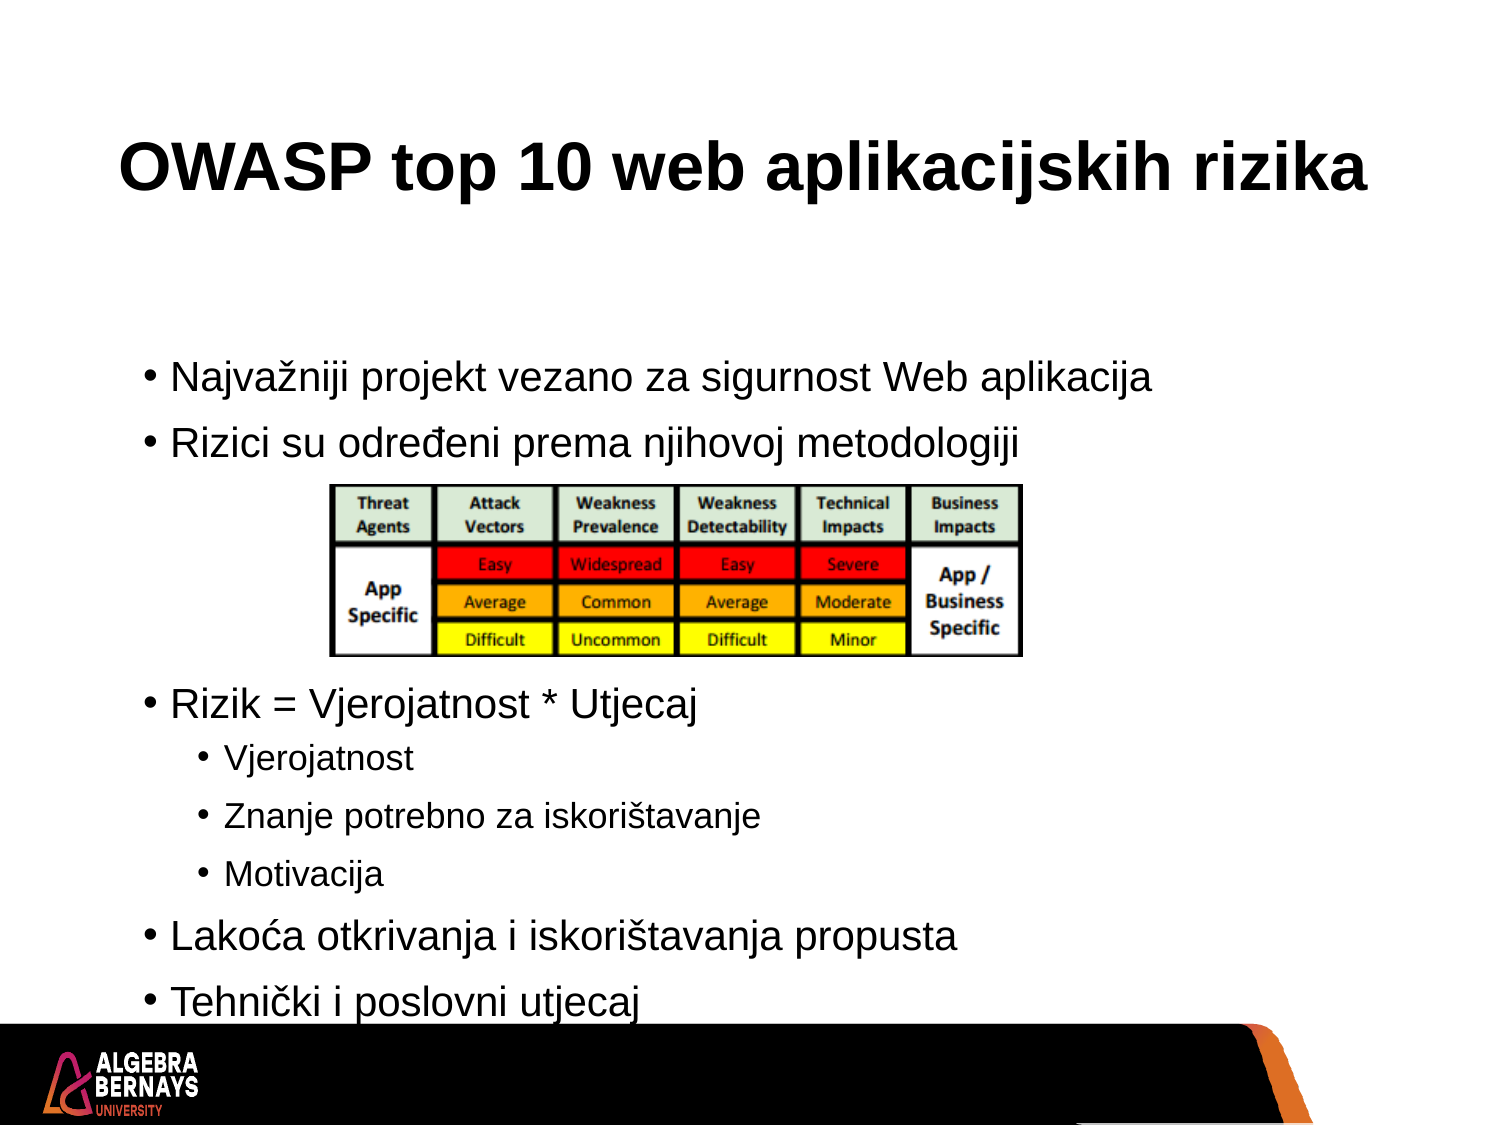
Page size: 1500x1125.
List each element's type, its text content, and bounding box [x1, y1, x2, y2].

text_box Najvažniji projekt vezano za sigurnost Web aplikacija Rizici su određeni prema njihovoj metodologiji Rizik = Vjerojatnost * Utjecaj Vjerojatnost Znanje potrebno za iskorištavanje Motivacija Lakoća otkrivanja i iskorištavanja propusta Tehnički i poslovni utjecaj [128, 342, 1422, 1039]
picture [0, 1023, 1468, 1125]
picture [328, 484, 1023, 657]
title OWASP top 10 web aplikacijskih rizika [103, 59, 1397, 278]
